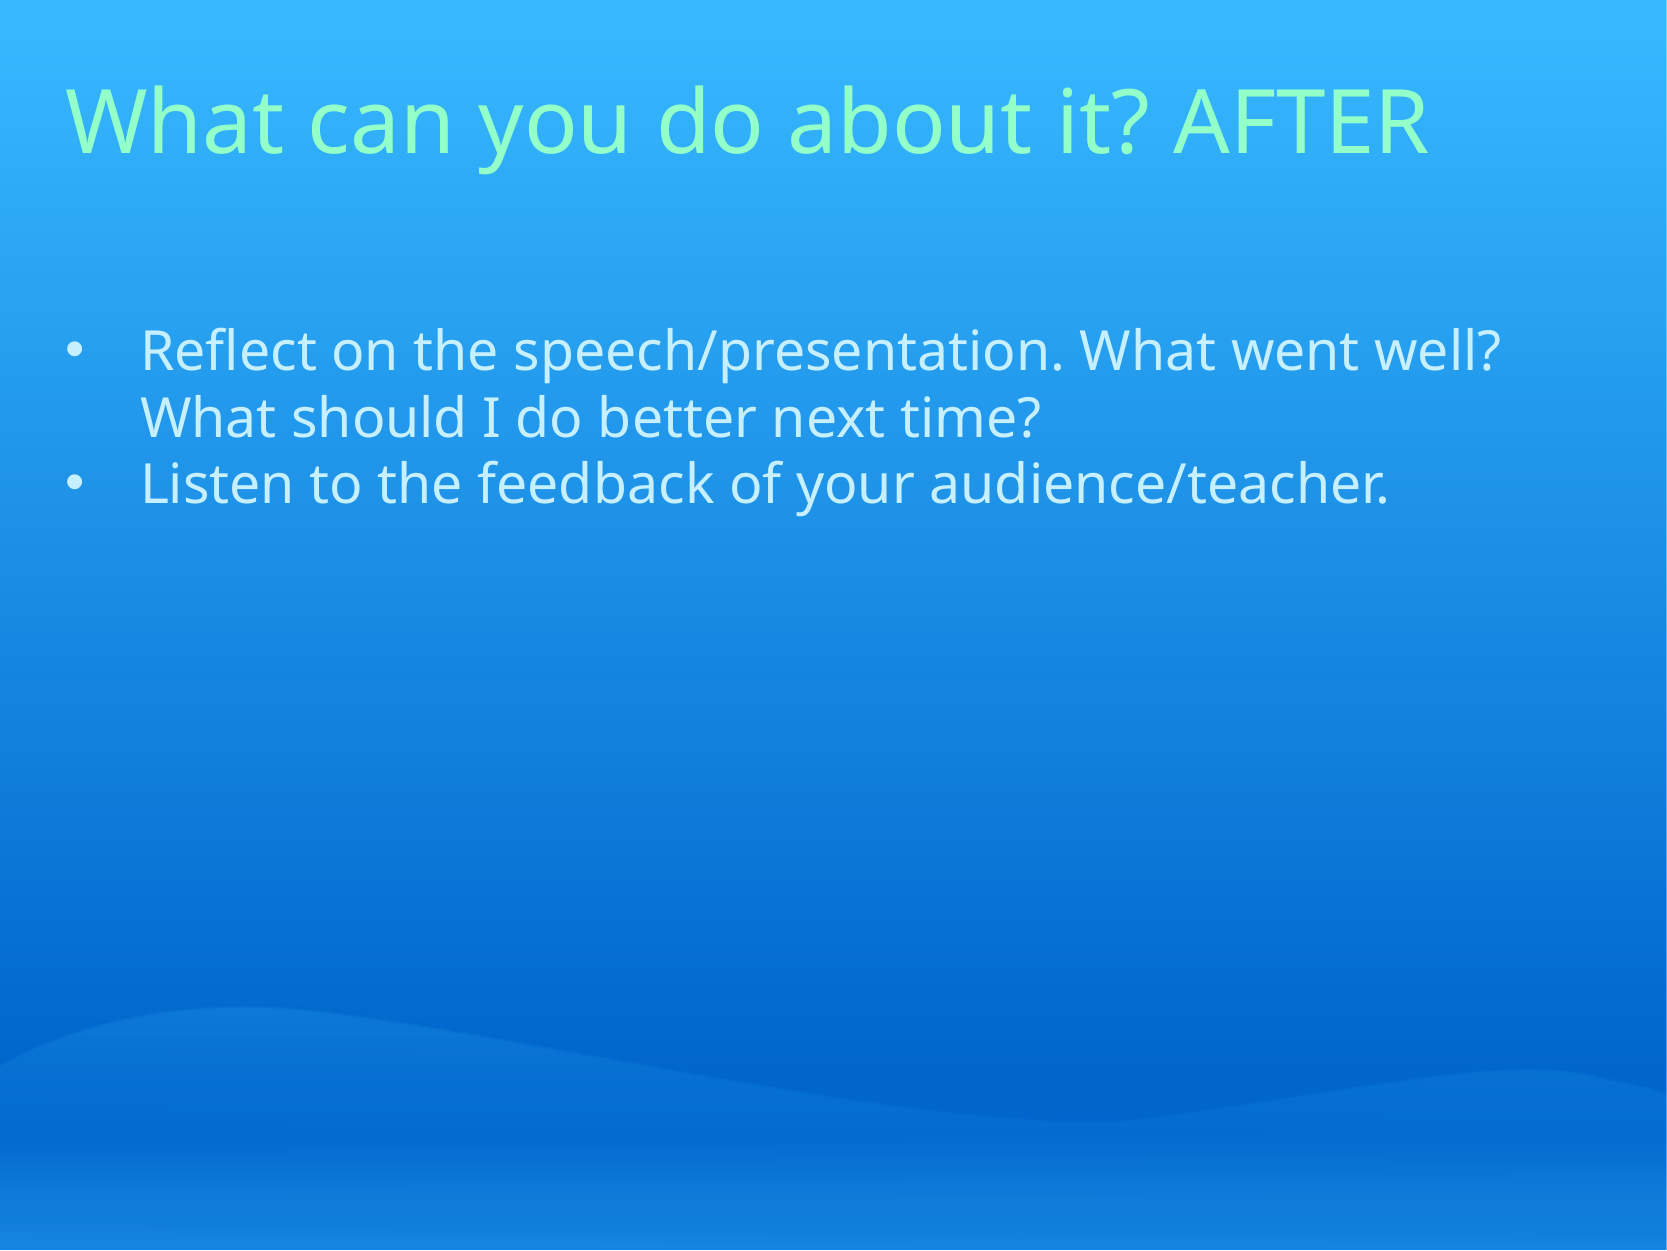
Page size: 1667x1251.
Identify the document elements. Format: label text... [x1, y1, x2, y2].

picture [0, 0, 1667, 1250]
title What can you do about it? AFTER [50, 50, 1617, 200]
list Reflect on the speech/presentation. What went well? What should I do better next time? Listen to the feedback of your audience/teacher. [50, 300, 1617, 1200]
